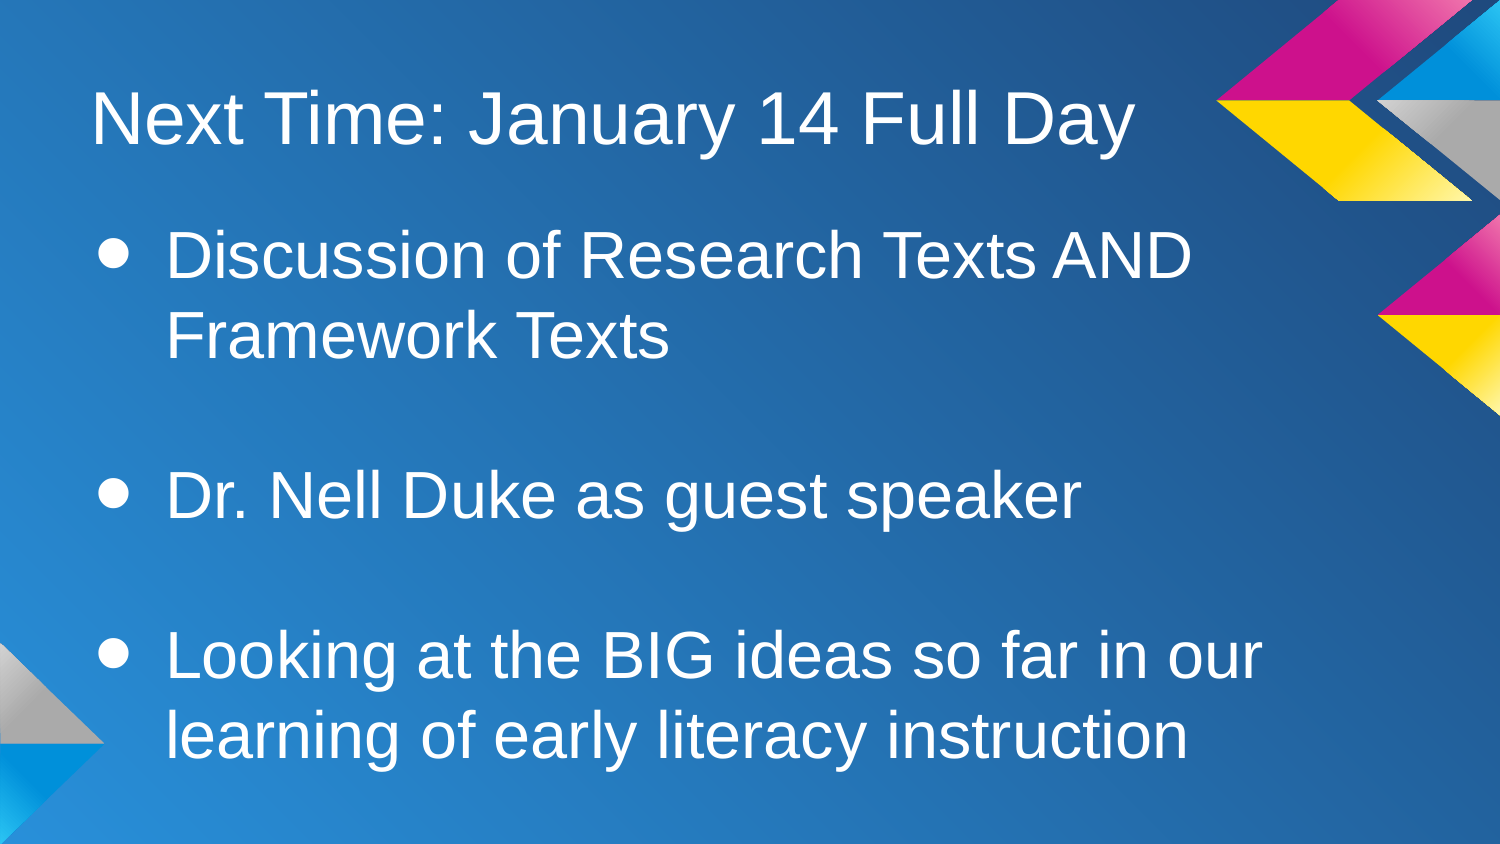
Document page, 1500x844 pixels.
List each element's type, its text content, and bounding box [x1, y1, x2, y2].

list Discussion of Research Texts AND Framework Texts Dr. Nell Duke as guest speaker Looking at the BIG ideas so far in our learning of early literacy instruction [75, 196, 1425, 793]
title Next Time: January 14 Full Day [75, 33, 1204, 175]
